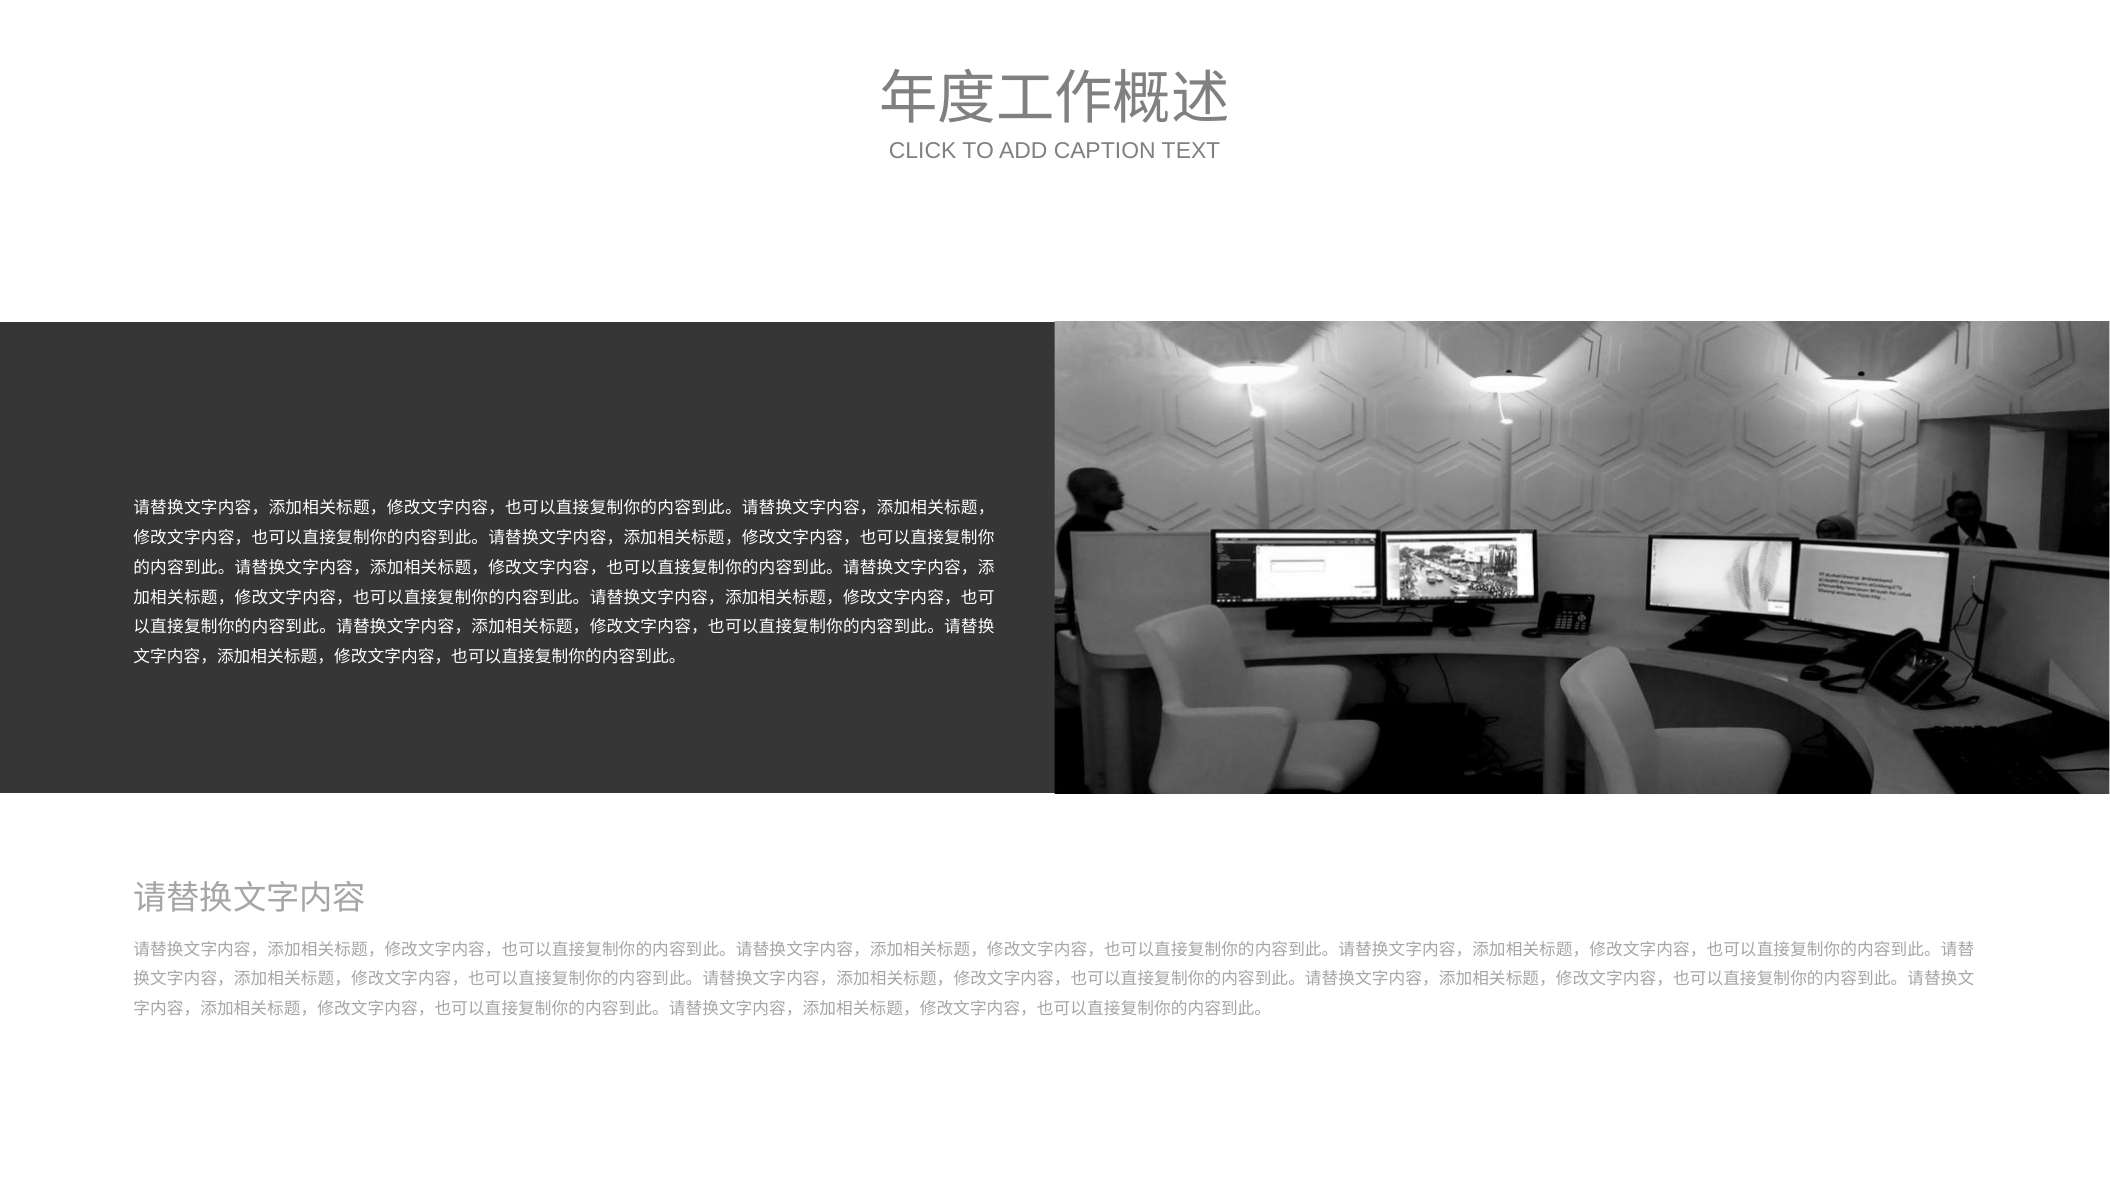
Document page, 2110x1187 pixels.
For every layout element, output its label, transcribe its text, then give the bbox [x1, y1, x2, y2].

text_box [1054, 321, 2110, 794]
text_box 请替换文字内容，添加相关标题，修改文字内容，也可以直接复制你的内容到此。请替换文字内容，添加相关标题，修改文字内容，也可以直接复制你的内容到此。请替换文字内容，添加相关标题，修改文字内容，也可以直接复制你的内容到此。请替换文字内容，添加相关标题，修改文字内容，也可以直接复制你的内容到此。请替换文字内容，添加相关标题，修改文字内容，也可以直接复制你的内容到此。请替换文字内容，添加相关标题，修改文字内容，也可以直接复制你的内容到此。请替换文字内容，添加相关标题，修改文字内容，也可以直接复制你的内容到此。请替换文字内容，添加相关标题，修改文字内容，也可以直接复制你的内容到此。 [133, 486, 996, 667]
text_box CLICK TO ADD CAPTION TEXT [865, 135, 1245, 163]
text_box [0, 321, 1054, 794]
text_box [133, 876, 1977, 1020]
text_box 年度工作概述 [865, 60, 1245, 131]
